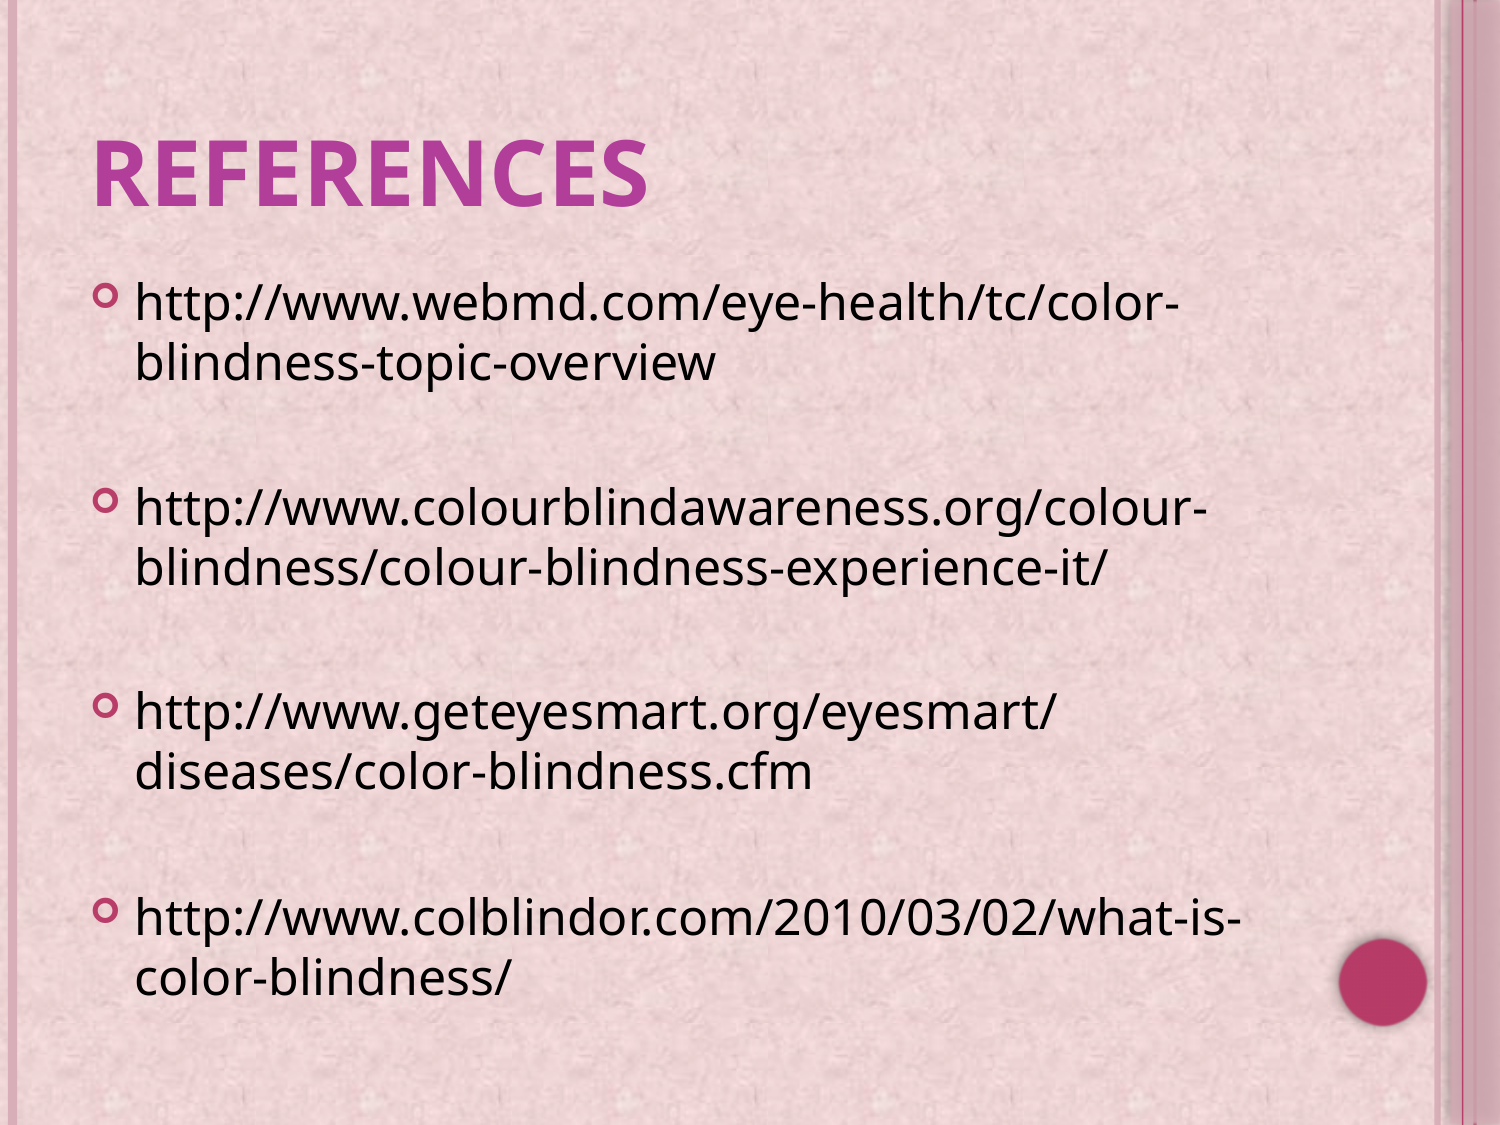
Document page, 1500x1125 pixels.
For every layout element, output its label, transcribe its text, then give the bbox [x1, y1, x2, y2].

list http://www.webmd.com/eye-health/tc/color-blindness-topic-overview http://www.colourblindawareness.org/colour-blindness/colour-blindness-experience-it/ http://www.geteyesmart.org/eyesmart/diseases/color-blindness.cfm http://www.colblindor.com/2010/03/02/what-is-color-blindness/ [75, 262, 1300, 1062]
title references [75, 45, 1300, 233]
